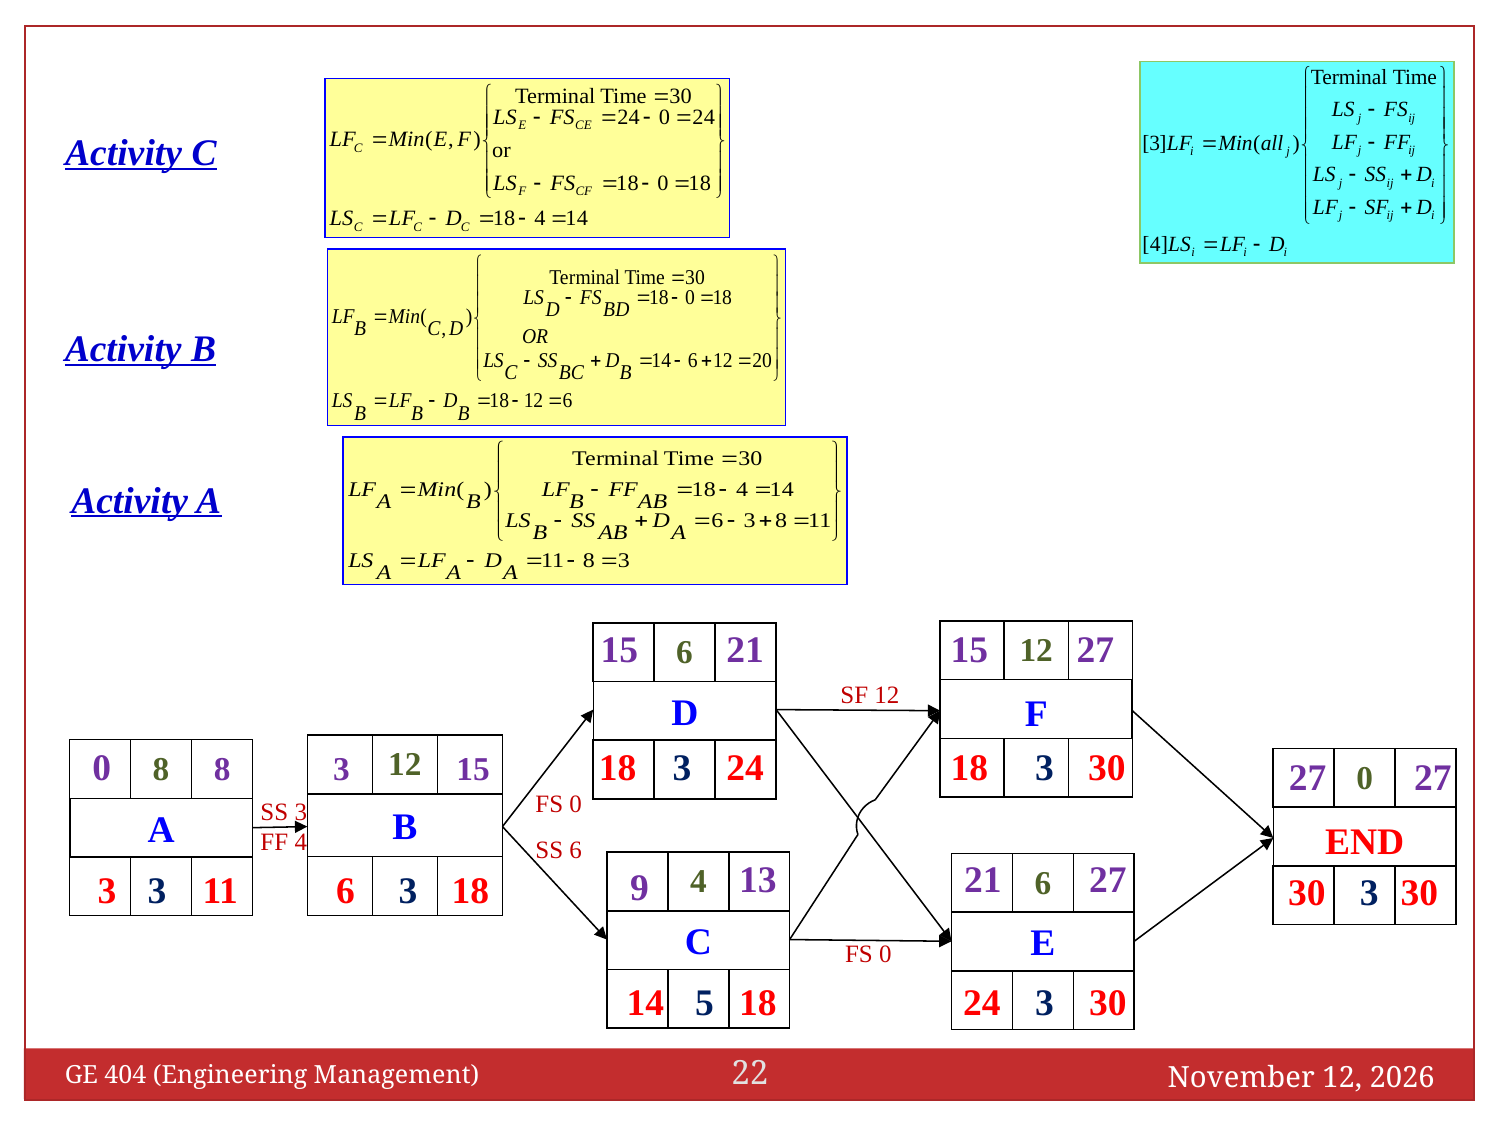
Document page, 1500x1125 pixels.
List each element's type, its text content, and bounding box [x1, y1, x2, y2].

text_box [49, 249, 785, 426]
slide_number 22 [699, 1040, 800, 1110]
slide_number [950, 1050, 1450, 1111]
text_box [56, 437, 847, 584]
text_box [69, 617, 1471, 1032]
footer GE 404 (Engineering Management) [50, 1051, 638, 1112]
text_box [232, 641, 934, 998]
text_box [1140, 62, 1454, 263]
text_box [50, 79, 730, 237]
